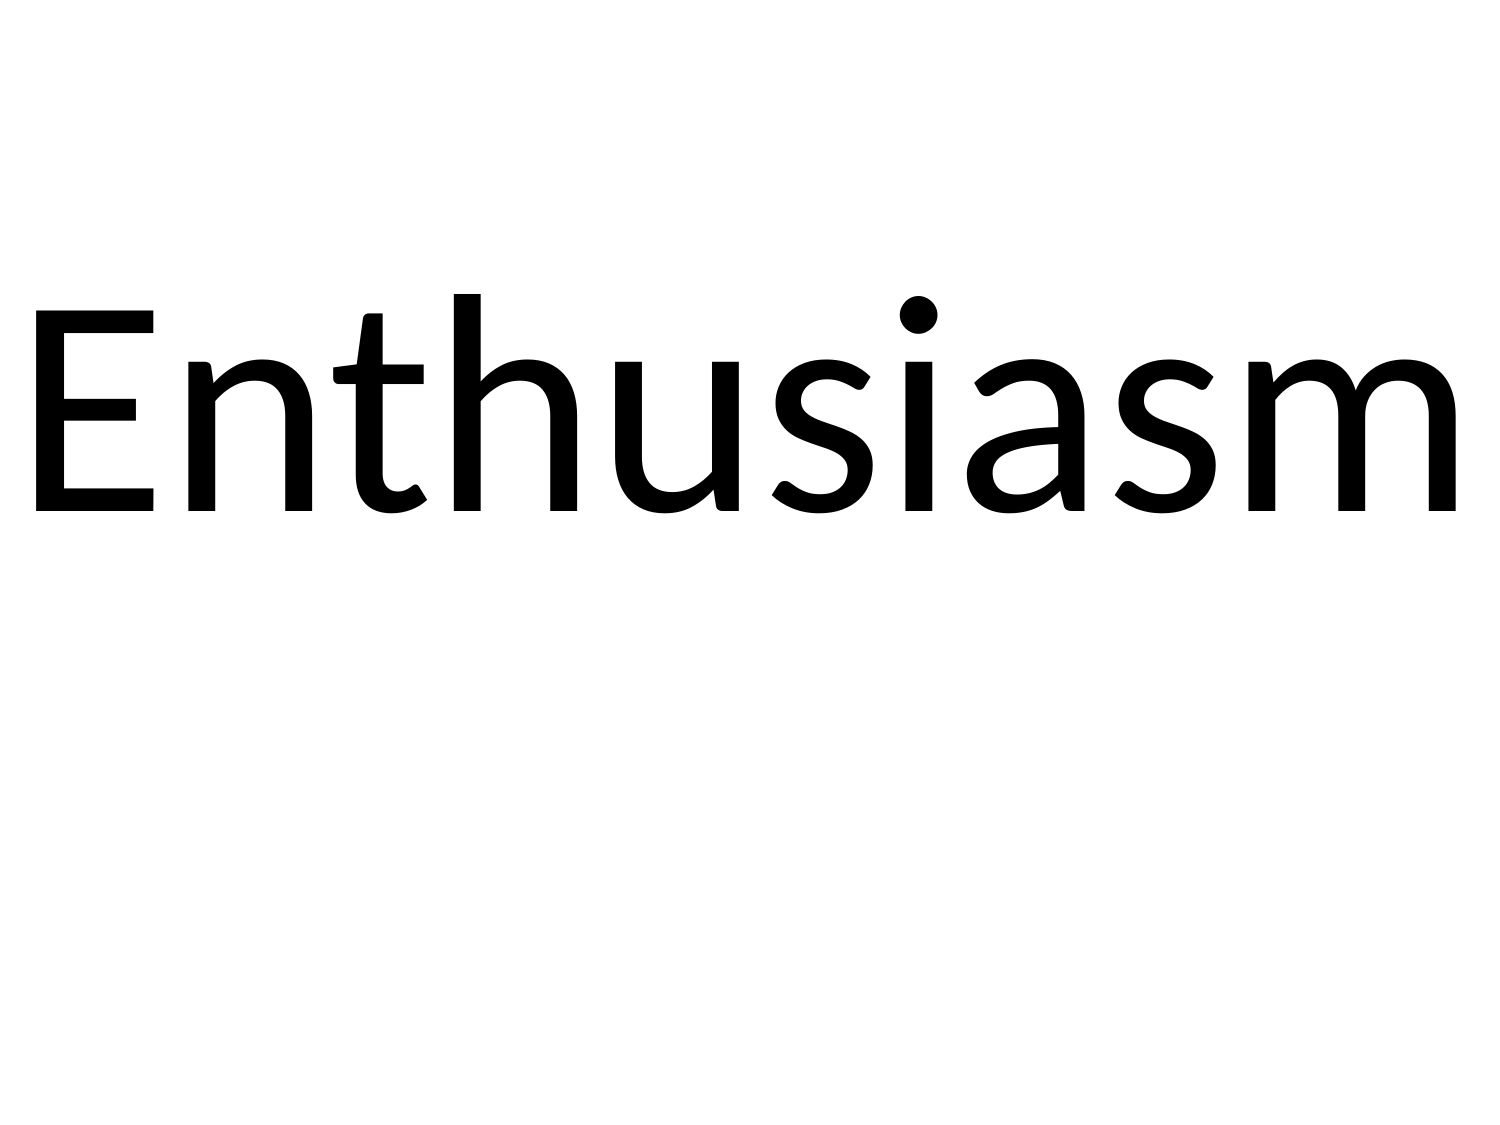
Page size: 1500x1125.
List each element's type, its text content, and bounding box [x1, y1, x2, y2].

text_box Enthusiasm [0, 191, 1500, 582]
